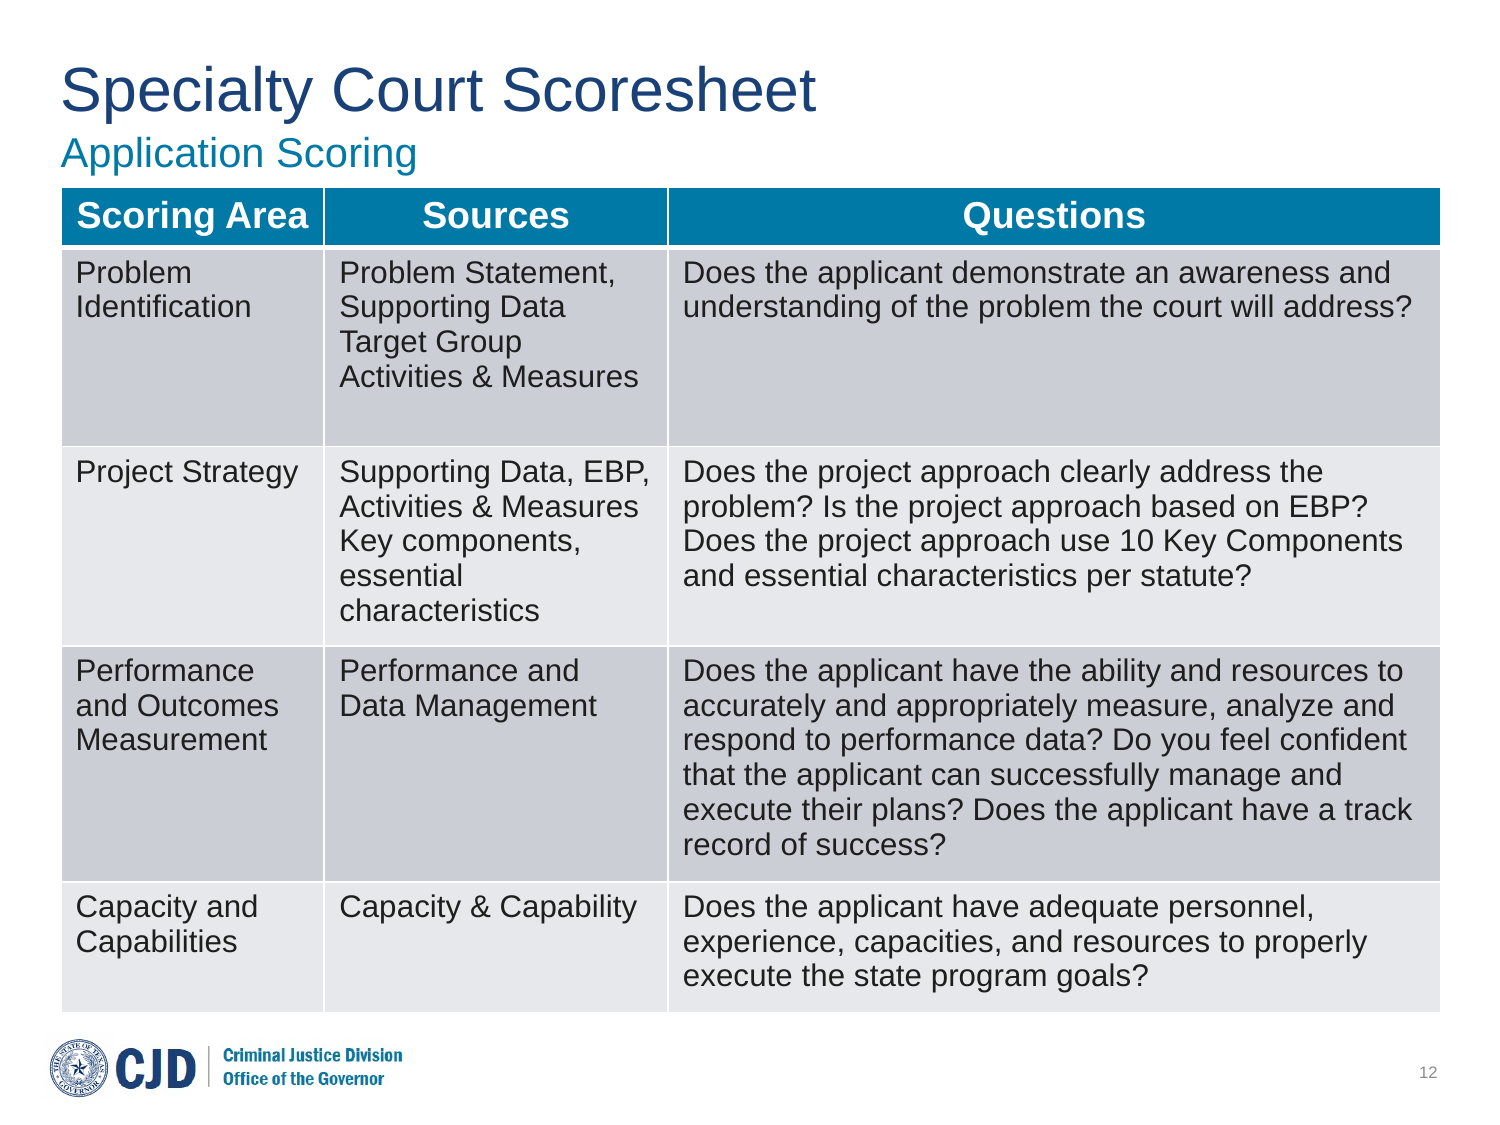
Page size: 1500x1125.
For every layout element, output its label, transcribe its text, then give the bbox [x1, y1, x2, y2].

table_cell Supporting Data, EBP, Activities & Measures Key components, essential characteristics [325, 447, 667, 645]
table_cell Does the project approach clearly address the problem? Is the project approach based on EBP? Does the project approach use 10 Key Components and essential characteristics per statute? [669, 447, 1440, 645]
picture [114, 1038, 420, 1097]
table_cell Problem Statement, Supporting Data Target Group Activities & Measures [325, 250, 667, 446]
table_cell Does the applicant demonstrate an awareness and understanding of the problem the court will address? [669, 250, 1440, 446]
table_cell Performance and Outcomes Measurement [62, 647, 323, 881]
table_cell Capacity and Capabilities [62, 883, 323, 1012]
title Specialty Court Scoresheet [60, 48, 1437, 126]
table_header Questions [669, 188, 1440, 245]
table_cell Project Strategy [62, 447, 323, 645]
table_header Scoring Area [62, 188, 323, 245]
table_header Sources [325, 188, 667, 245]
table_cell Does the applicant have the ability and resources to accurately and appropriately measure, analyze and respond to performance data? Do you feel confident that the applicant can successfully manage and execute their plans? Does the applicant have a track record of success? [669, 647, 1440, 881]
list Application Scoring [60, 126, 1437, 187]
table_cell Problem Identification [62, 250, 323, 446]
table_cell Capacity & Capability [325, 883, 667, 1012]
slide_number 12 [1307, 1051, 1438, 1093]
table_cell Performance and Data Management [325, 647, 667, 881]
table_cell Does the applicant have adequate personnel, experience, capacities, and resources to properly execute the state program goals? [669, 883, 1440, 1012]
